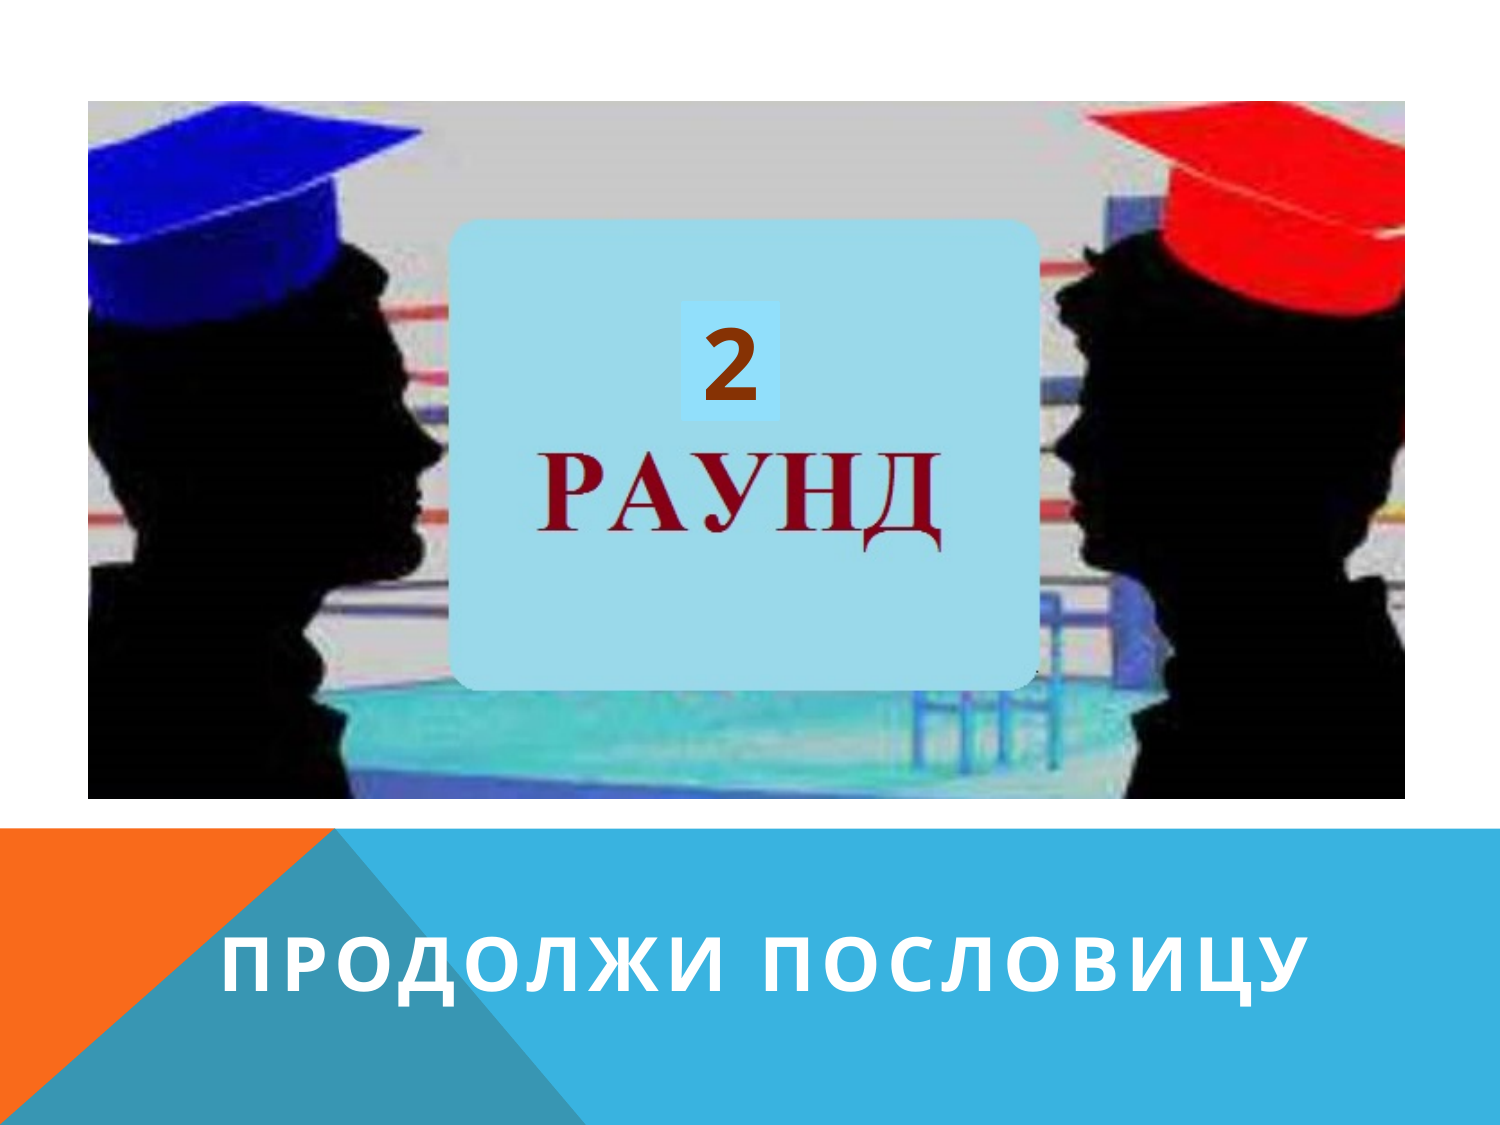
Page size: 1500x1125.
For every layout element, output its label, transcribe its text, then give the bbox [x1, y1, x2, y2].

title Продолжи пословицу [147, 916, 1382, 1007]
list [88, 101, 1405, 799]
